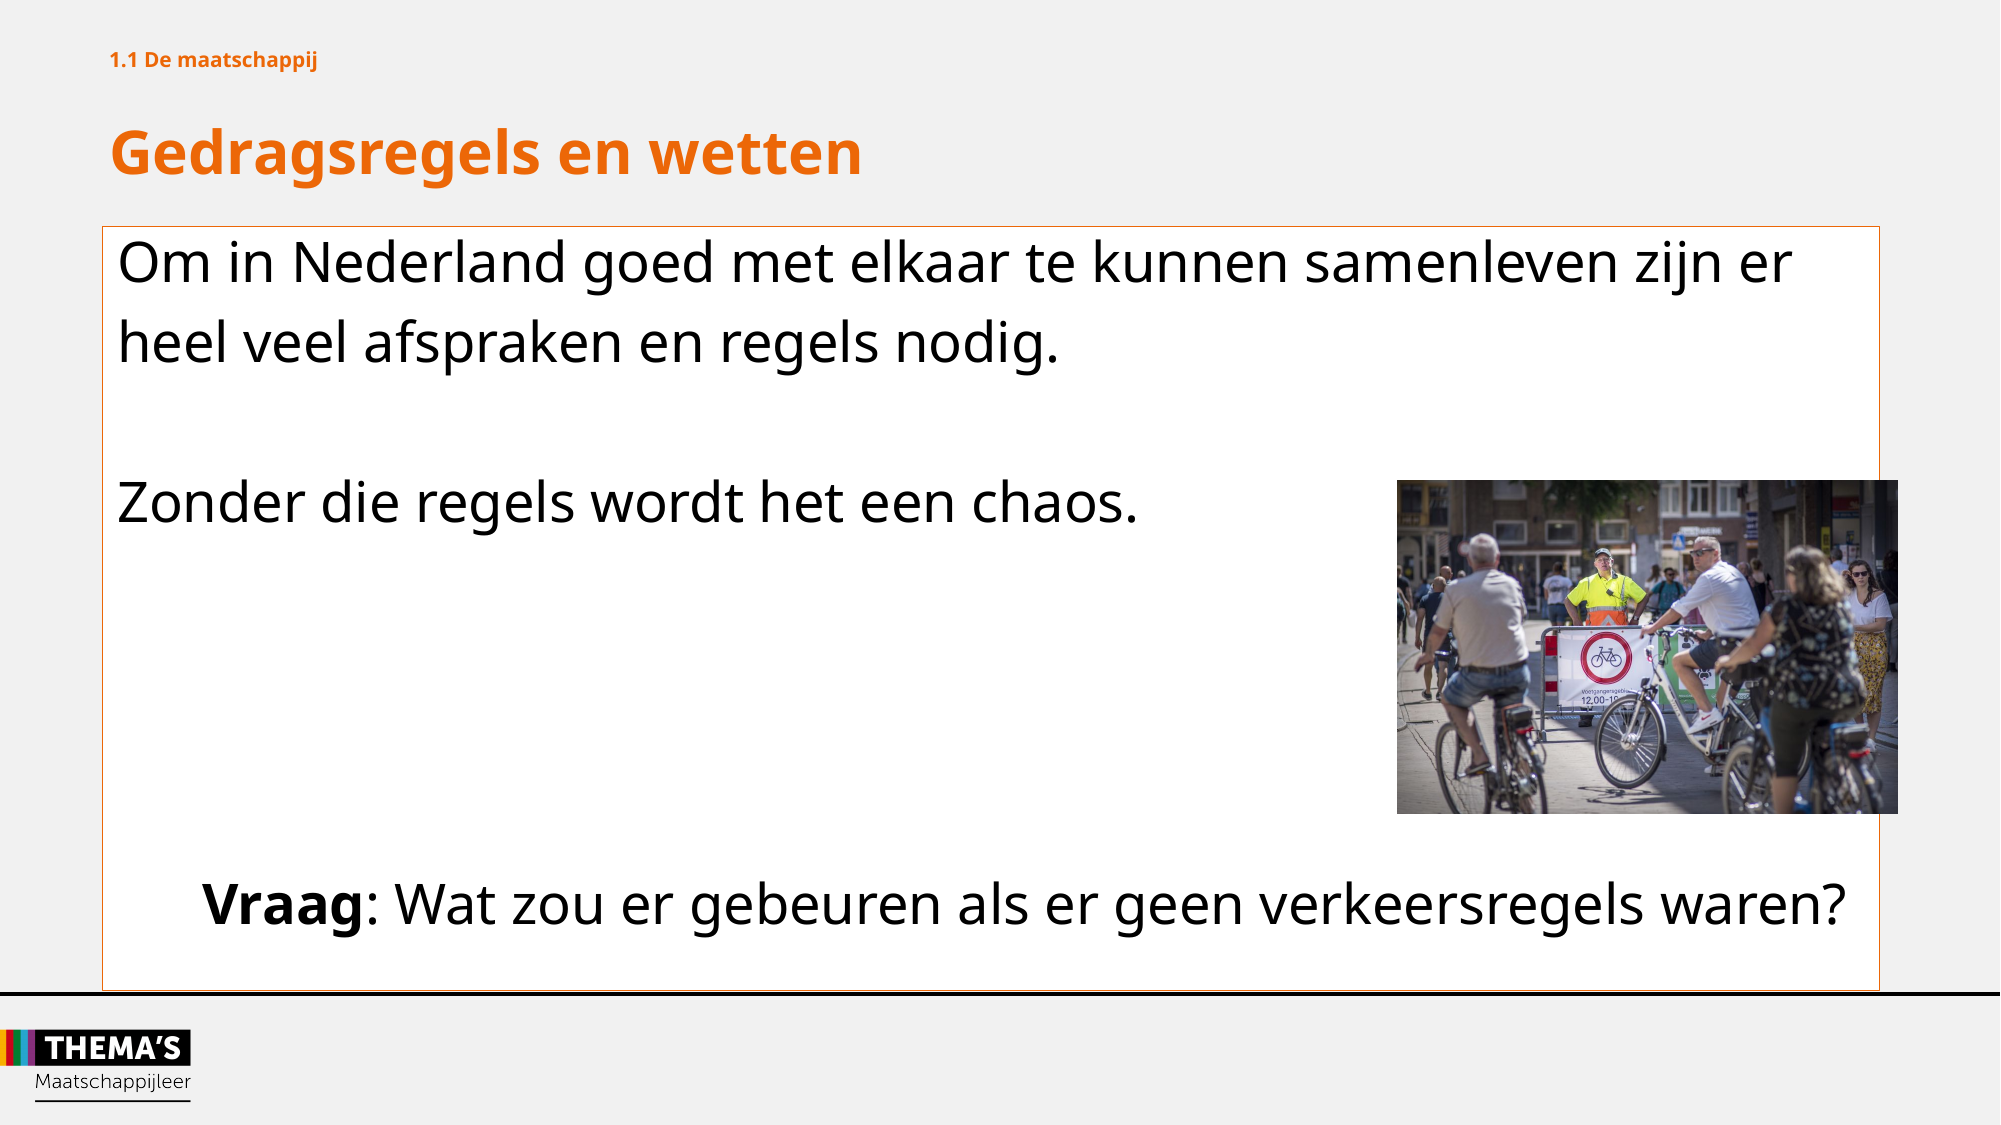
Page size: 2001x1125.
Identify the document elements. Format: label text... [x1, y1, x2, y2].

picture [0, 993, 203, 1125]
list Om in Nederland goed met elkaar te kunnen samenleven zijn er heel veel afspraken en regels nodig. Zonder die regels wordt het een chaos. Vraag: Wat zou er gebeuren als er geen verkeersregels waren? [102, 226, 1880, 991]
list 1.1 De maatschappij [94, 33, 941, 88]
list Gedragsregels en wetten [94, 114, 1879, 205]
picture [1397, 480, 1898, 814]
